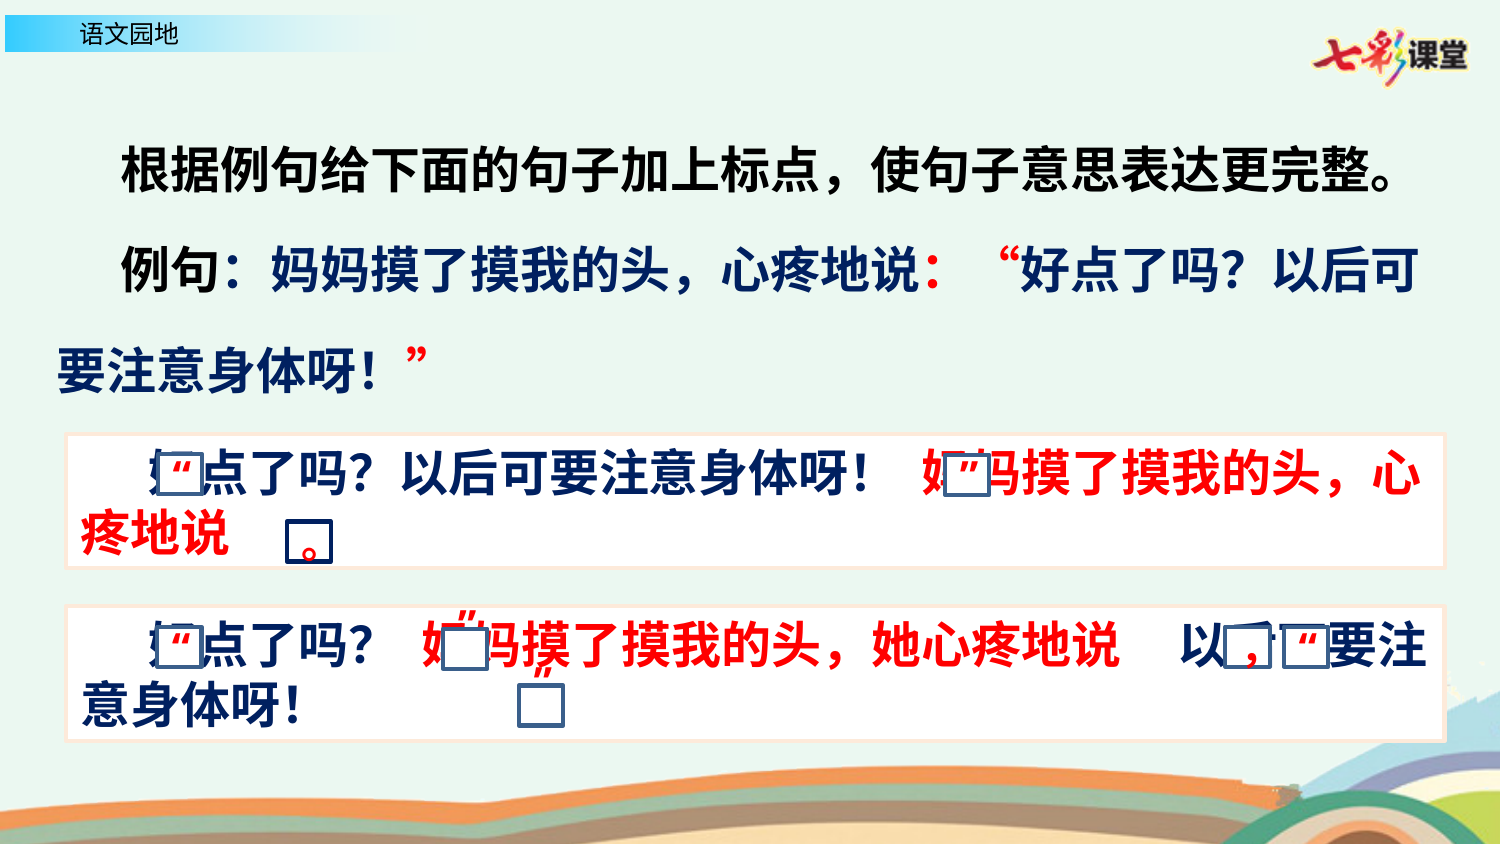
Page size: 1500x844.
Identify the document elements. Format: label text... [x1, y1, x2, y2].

picture [1308, 14, 1477, 95]
text_box ” [517, 683, 565, 728]
picture [0, 572, 1500, 844]
text_box ， [1223, 625, 1272, 669]
text_box 好点了吗？以后可要注意身体呀！ 妈妈摸了摸我的头，心疼地说 [64, 432, 1447, 570]
text_box “ [156, 452, 204, 496]
text_box “ [1282, 625, 1330, 669]
text_box “ [155, 625, 204, 669]
text_box 。 [285, 519, 333, 564]
text_box ” [943, 453, 991, 497]
text_box 根据例句给下面的句子加上标点，使句子意思表达更完整。 例句：妈妈摸了摸我的头，心疼地说：“好点了吗？以后可要注意身体呀！” [41, 92, 1471, 407]
text_box ” [441, 627, 489, 671]
text_box 好点了吗？ 妈妈摸了摸我的头，她心疼地说 以后可要注意身体呀！ [64, 604, 1447, 743]
